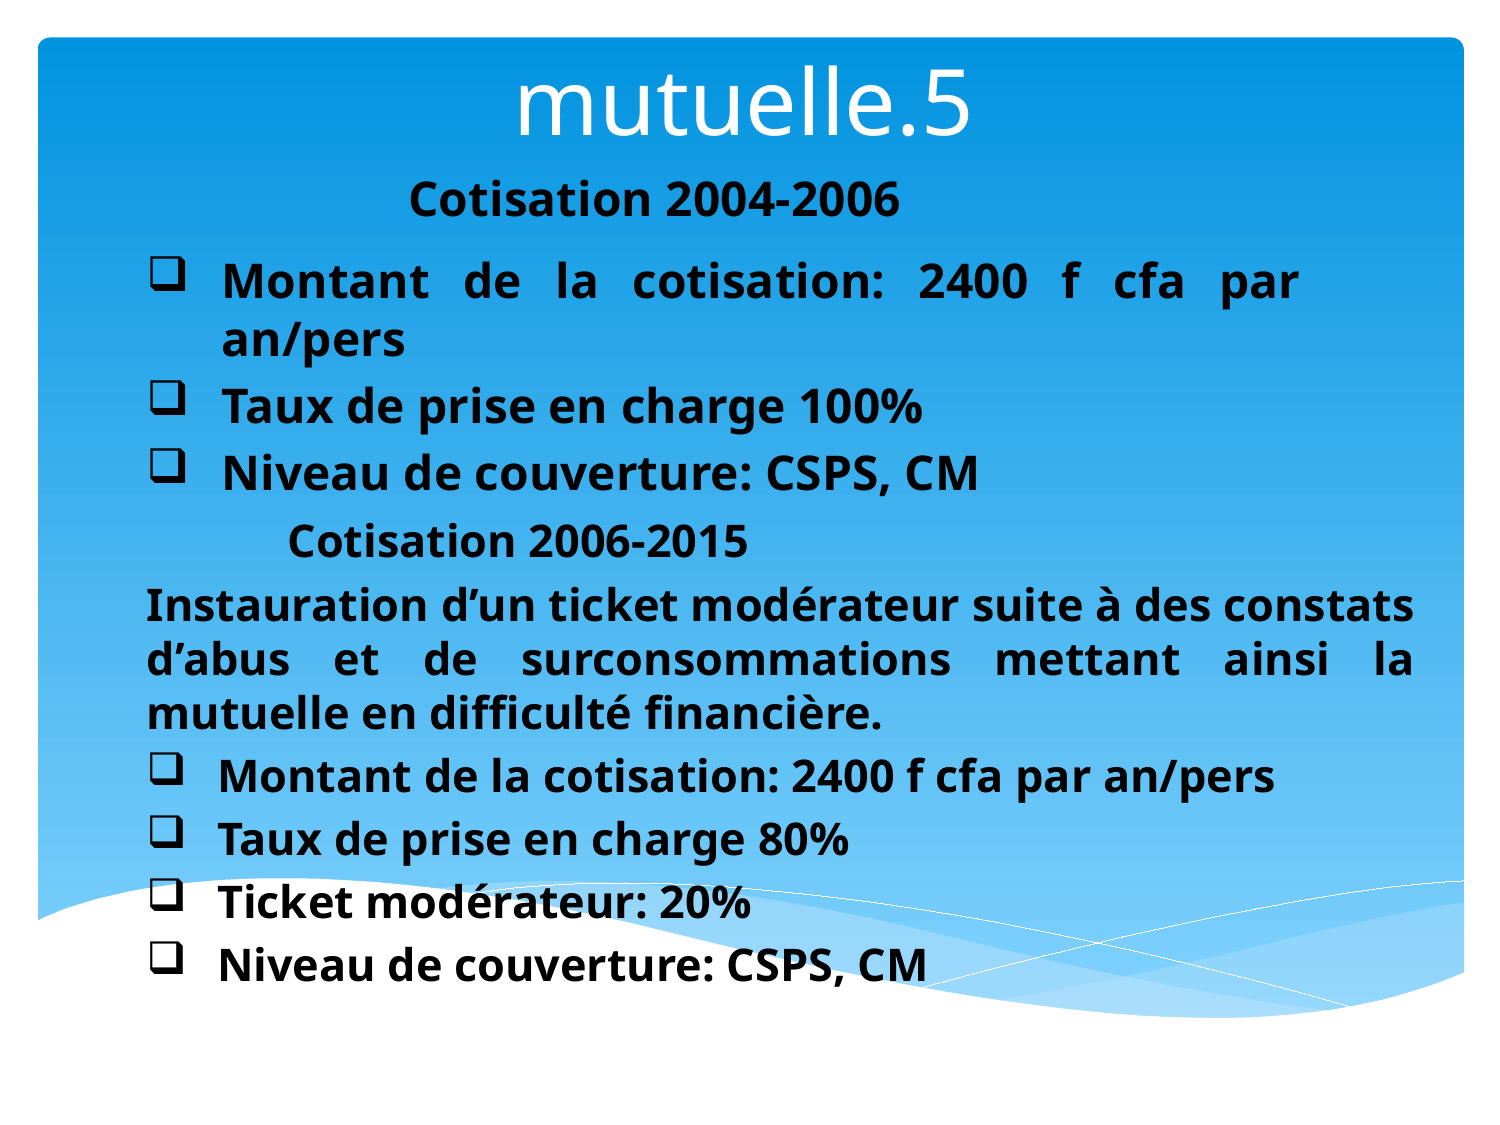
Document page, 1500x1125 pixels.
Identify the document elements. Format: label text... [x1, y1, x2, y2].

text_box Cotisation 2006-2015 Instauration d’un ticket modérateur suite à des constats d’abus et de surconsommations mettant ainsi la mutuelle en difficulté financière. Montant de la cotisation: 2400 f cfa par an/pers Taux de prise en charge 80% Ticket modérateur: 20% Niveau de couverture: CSPS, CM [131, 503, 1431, 1000]
subtitle Cotisation 2004-2006 [348, 160, 975, 244]
title Présentation de la mutuelle.5 [106, 30, 1382, 161]
text_box Montant de la cotisation: 2400 f cfa par an/pers Taux de prise en charge 100% Niveau de couverture: CSPS, CM [131, 243, 1317, 503]
